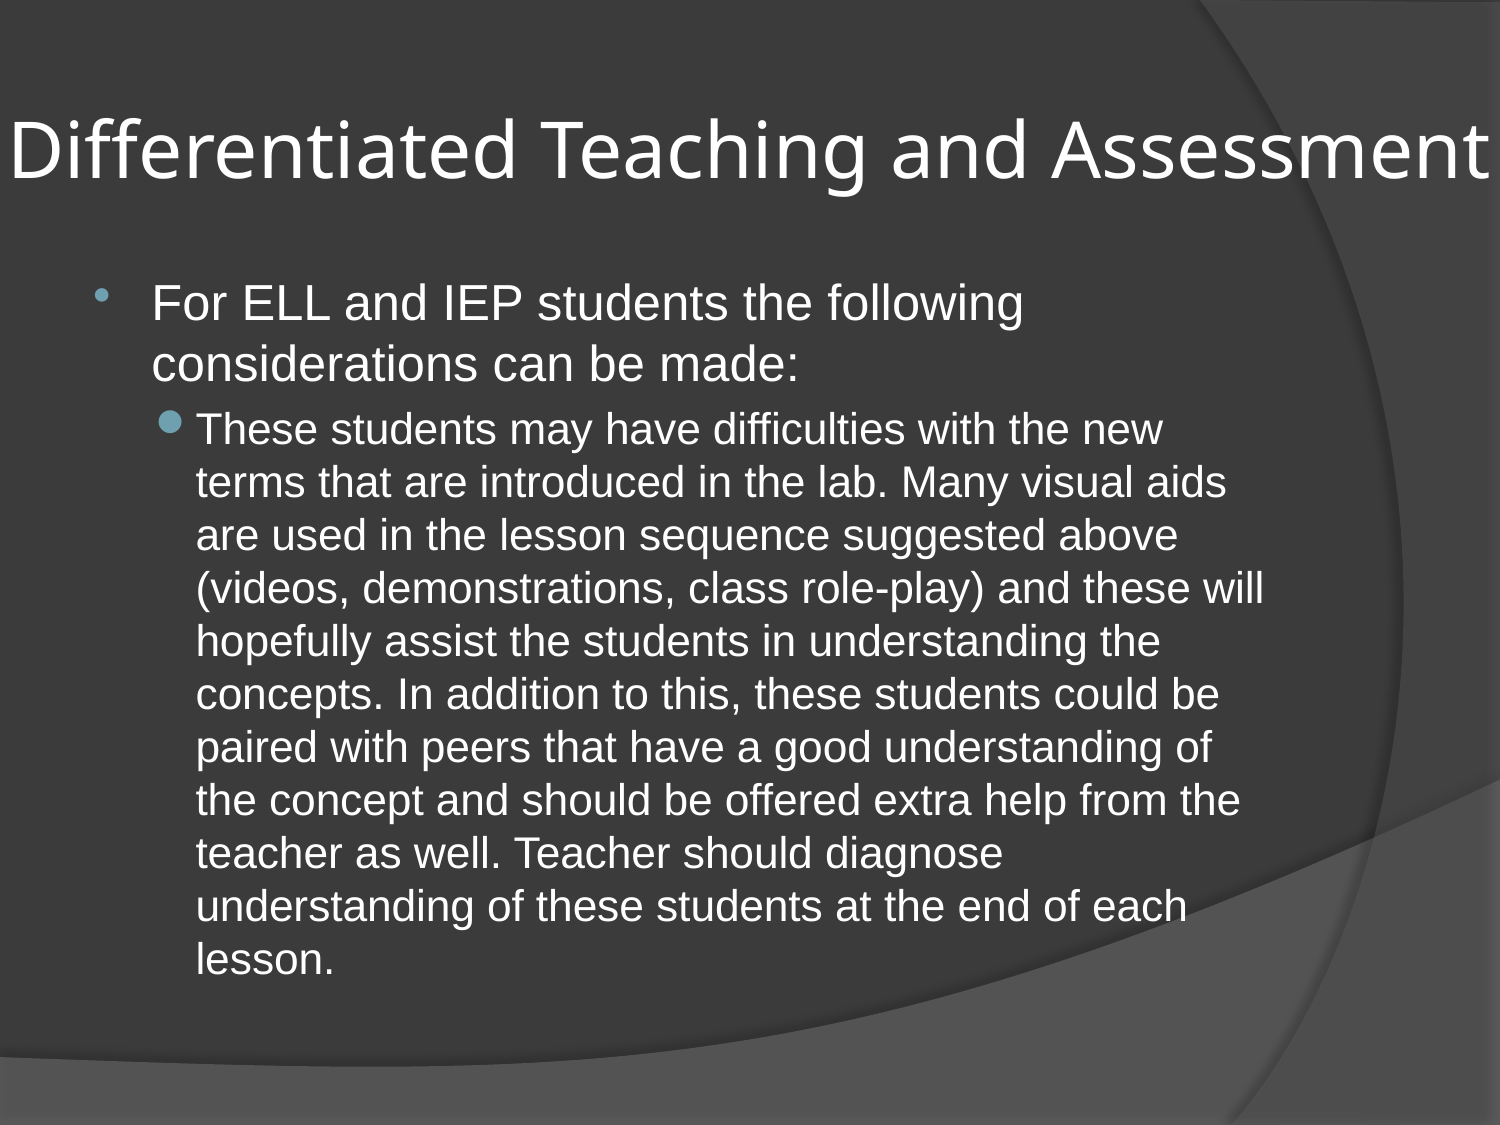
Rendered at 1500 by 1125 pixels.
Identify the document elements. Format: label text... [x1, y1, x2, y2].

list For ELL and IEP students the following considerations can be made: These students may have difficulties with the new terms that are introduced in the lab. Many visual aids are used in the lesson sequence suggested above (videos, demonstrations, class role-play) and these will hopefully assist the students in understanding the concepts. In addition to this, these students could be paired with peers that have a good understanding of the concept and should be offered extra help from the teacher as well. Teacher should diagnose understanding of these students at the end of each lesson. [75, 262, 1300, 1005]
title Differentiated Teaching and Assessment [0, 45, 1500, 250]
